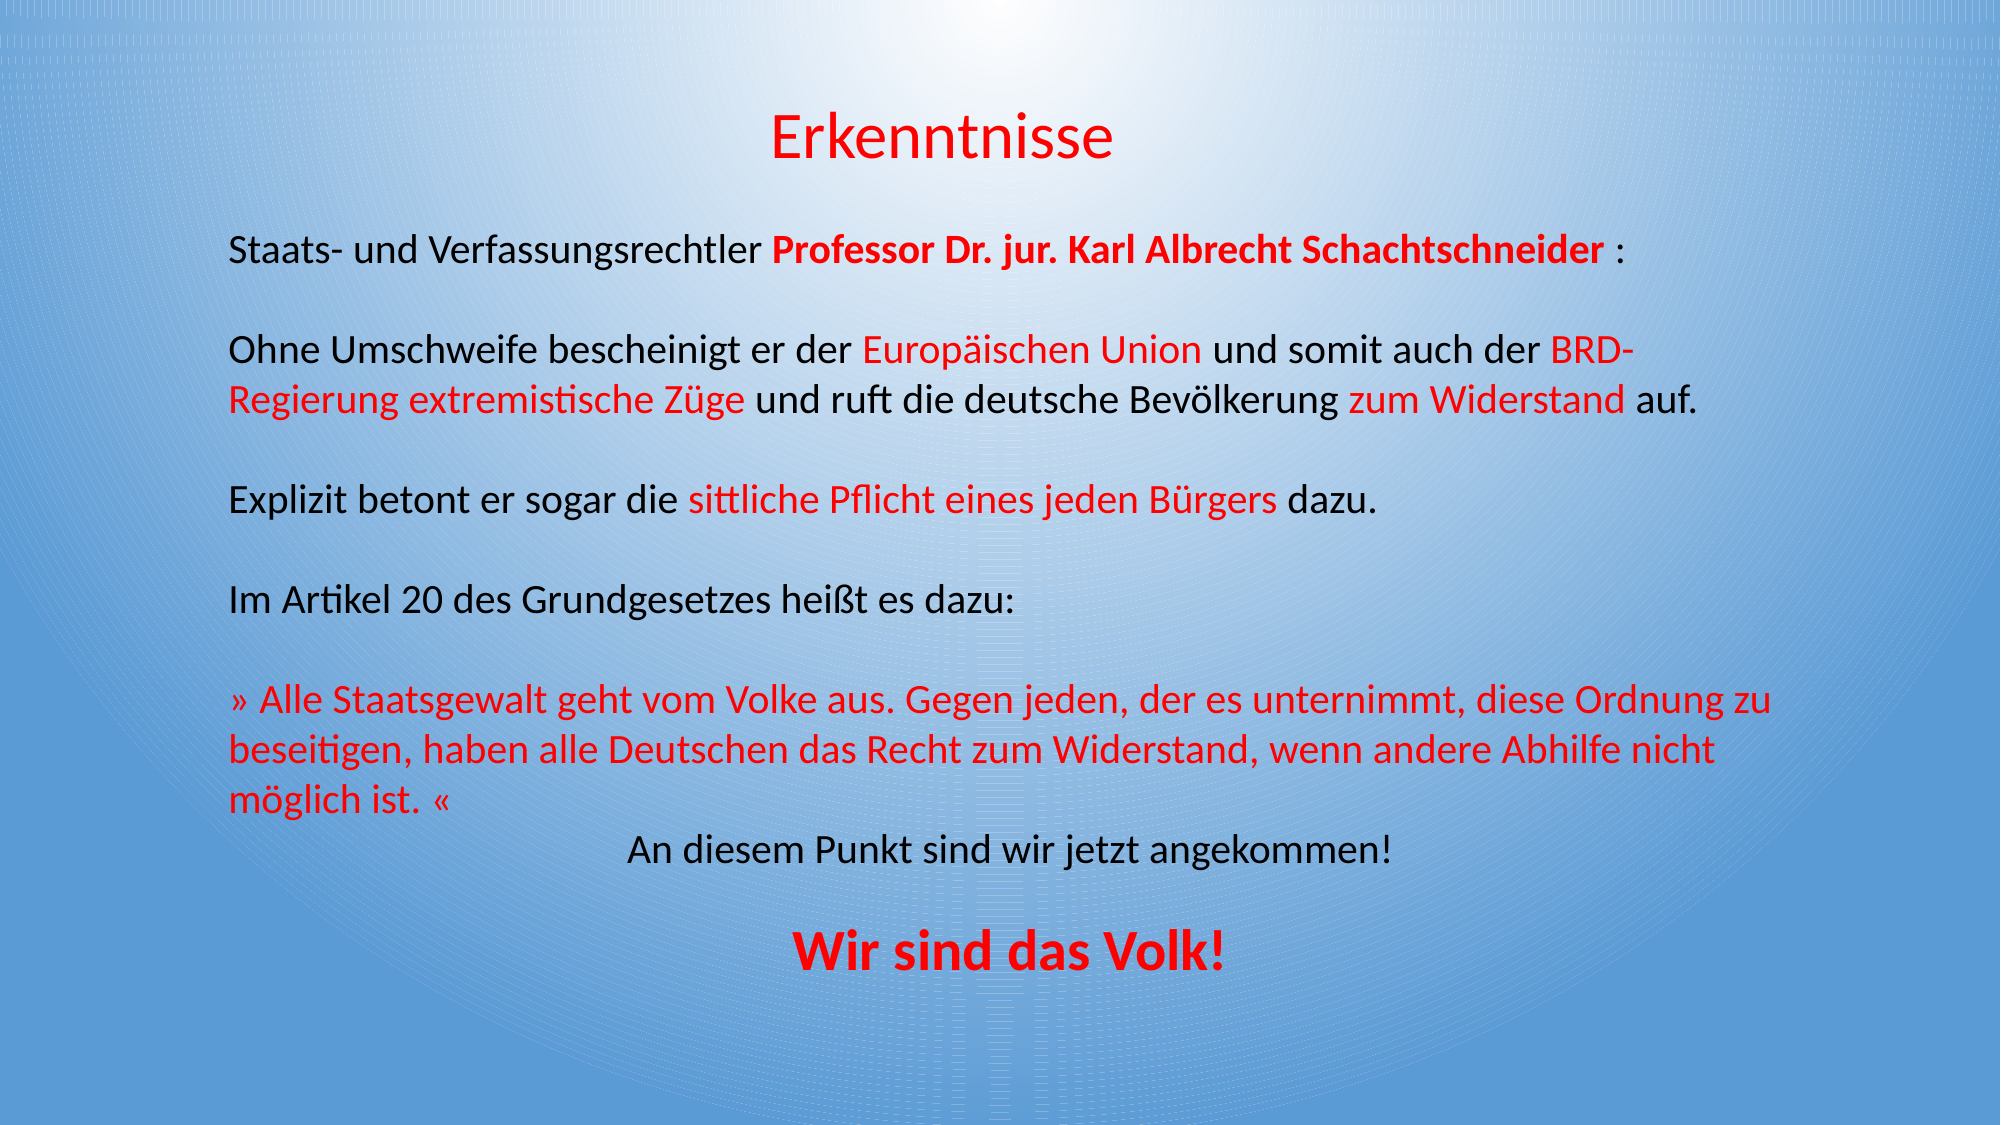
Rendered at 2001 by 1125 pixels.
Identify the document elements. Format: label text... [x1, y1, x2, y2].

text_box Erkenntnisse [273, 84, 1612, 180]
text_box Staats- und Verfassungsrechtler Professor Dr. jur. Karl Albrecht Schachtschneider : Ohne Umschweife bescheinigt er der Europäischen Union und somit auch der BRD-Regierung extremistische Züge und ruft die deutsche Bevölkerung zum Widerstand auf. Explizit betont er sogar die sittliche Pflicht eines jeden Bürgers dazu. Im Artikel 20 des Grundgesetzes heißt es dazu: » Alle Staatsgewalt geht vom Volke aus. Gegen jeden, der es unternimmt, diese Ordnung zu beseitigen, haben alle Deutschen das Recht zum Widerstand, wenn andere Abhilfe nicht möglich ist. « An diesem Punkt sind wir jetzt angekommen! Wir sind das Volk! [213, 214, 1808, 990]
